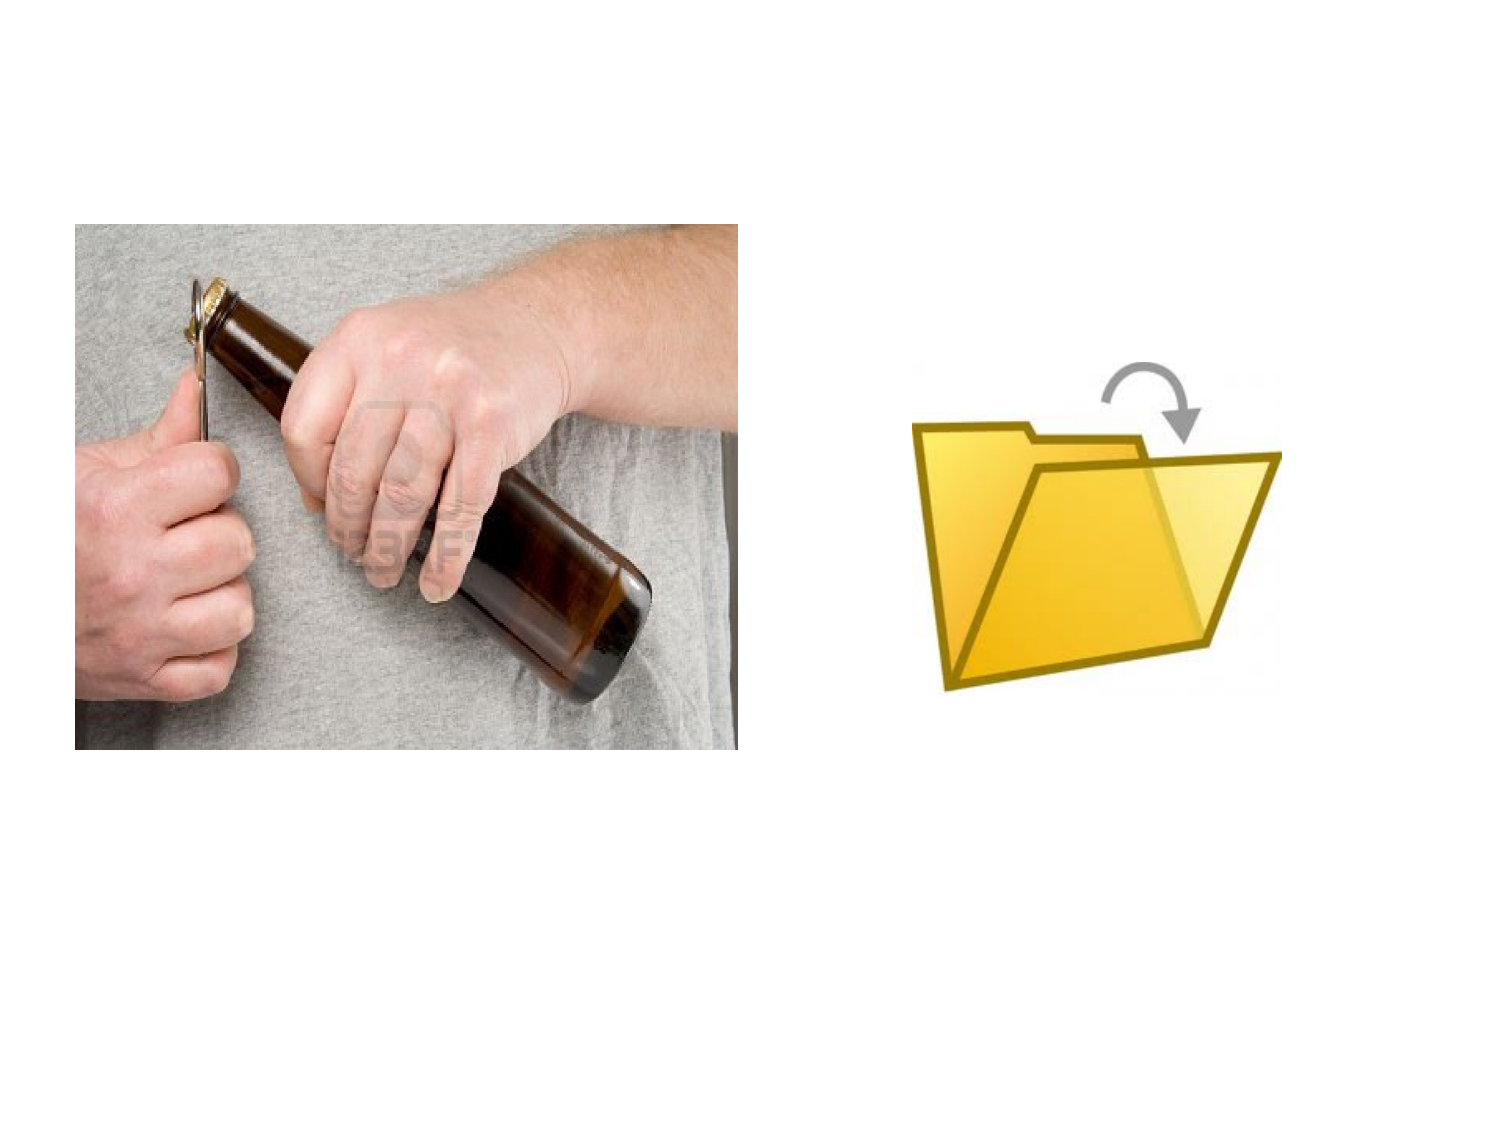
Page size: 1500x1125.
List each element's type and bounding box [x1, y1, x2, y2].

picture [74, 224, 738, 751]
picture [912, 362, 1282, 696]
